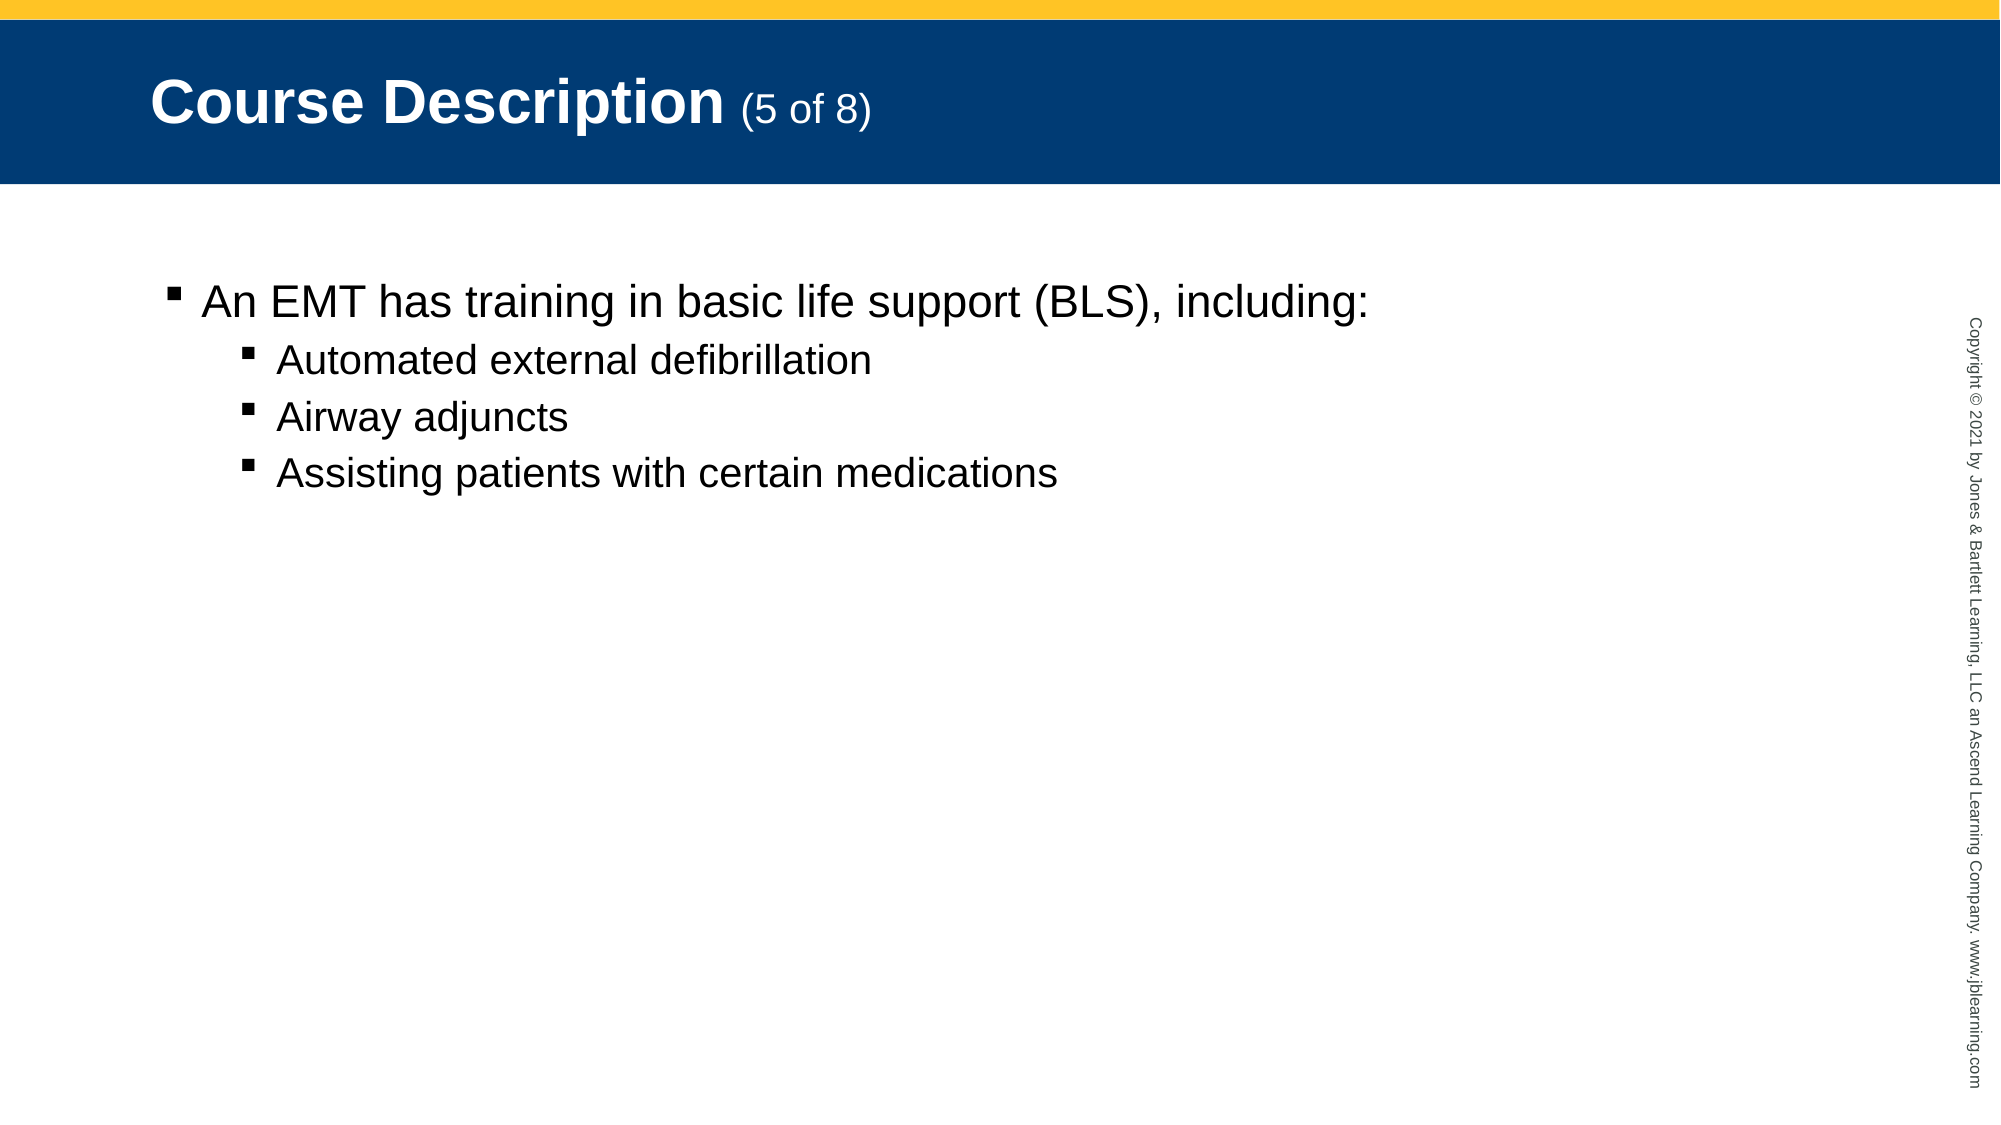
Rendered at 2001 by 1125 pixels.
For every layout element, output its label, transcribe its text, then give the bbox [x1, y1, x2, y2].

list An EMT has training in basic life support (BLS), including: Automated external defibrillation Airway adjuncts Assisting patients with certain medications [148, 241, 1861, 896]
title Course Description (5 of 8) [0, 19, 2000, 185]
